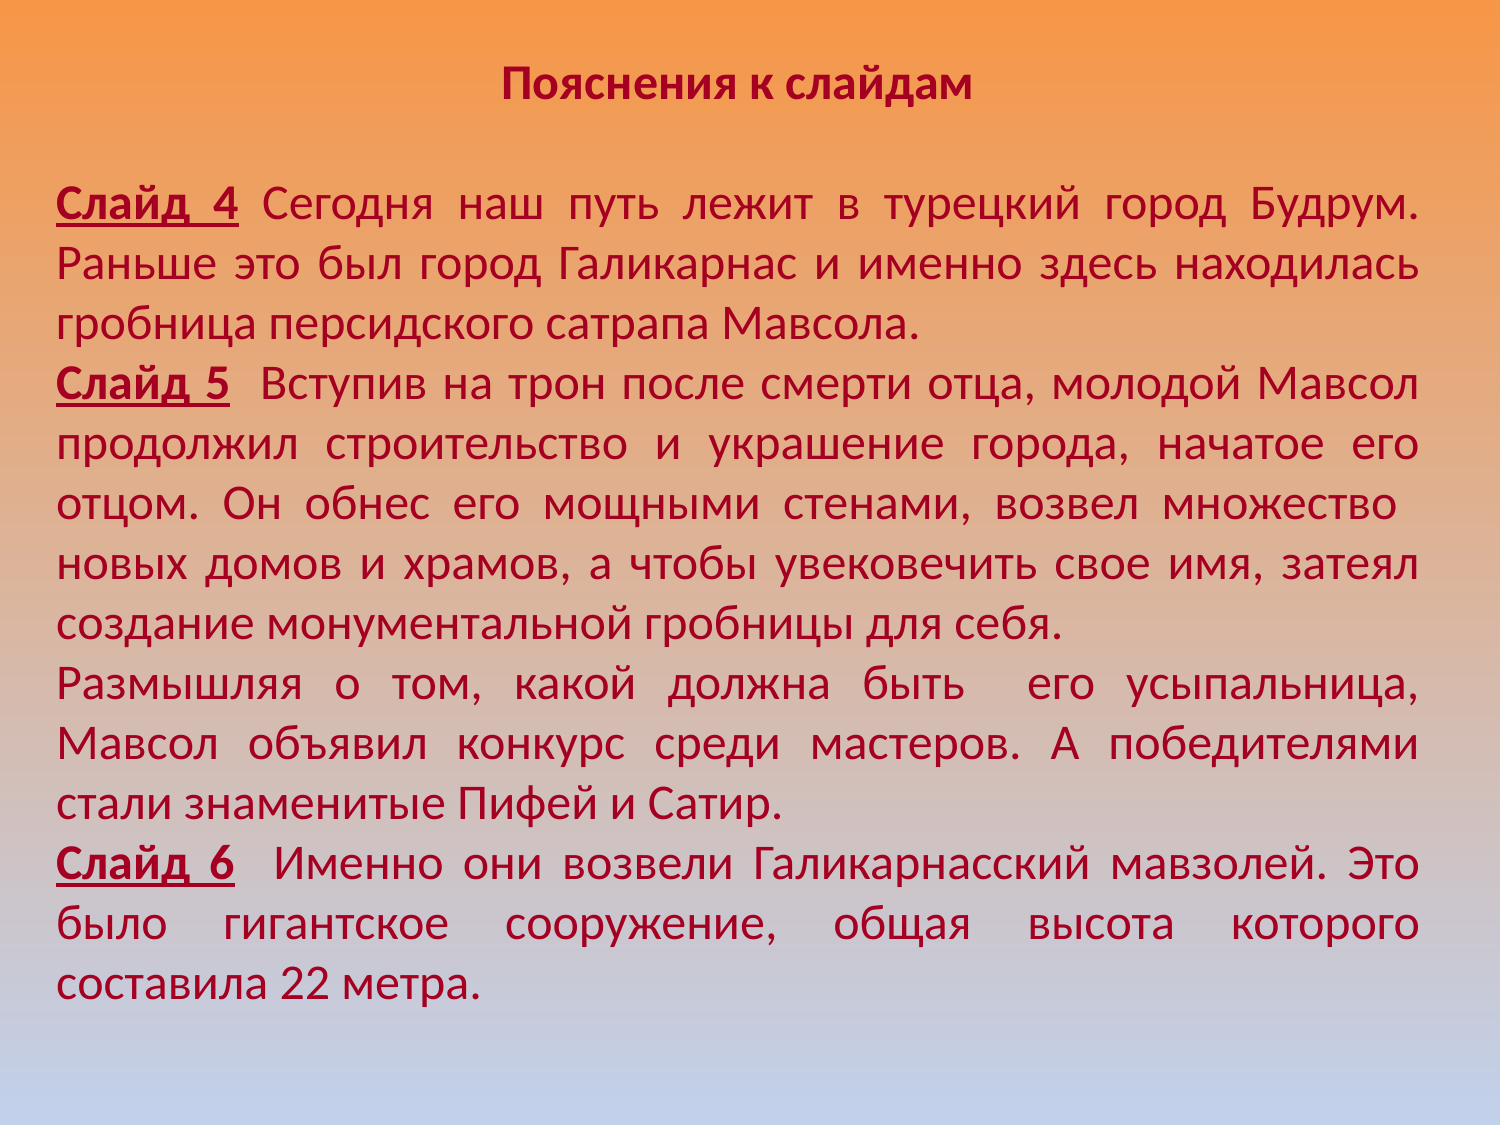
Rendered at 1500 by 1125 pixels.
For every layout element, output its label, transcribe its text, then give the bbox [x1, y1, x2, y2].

text_box Пояснения к слайдам Слайд 4 Сегодня наш путь лежит в турецкий город Будрум. Раньше это был город Галикарнас и именно здесь находилась гробница персидского сатрапа Мавсола. Слайд 5 Вступив на трон после смерти отца, молодой Мавсол продолжил строительство и украшение города, начатое его отцом. Он обнес его мощными стенами, возвел множество новых домов и храмов, а чтобы увековечить свое имя, затеял создание монументальной гробницы для себя. Размышляя о том, какой должна быть его усыпальница, Мавсол объявил конкурс среди мастеров. А победителями стали знаменитые Пифей и Сатир. Слайд 6 Именно они возвели Галикарнасский мавзолей. Это было гигантское сооружение, общая высота которого составила 22 метра. [41, 42, 1436, 1018]
